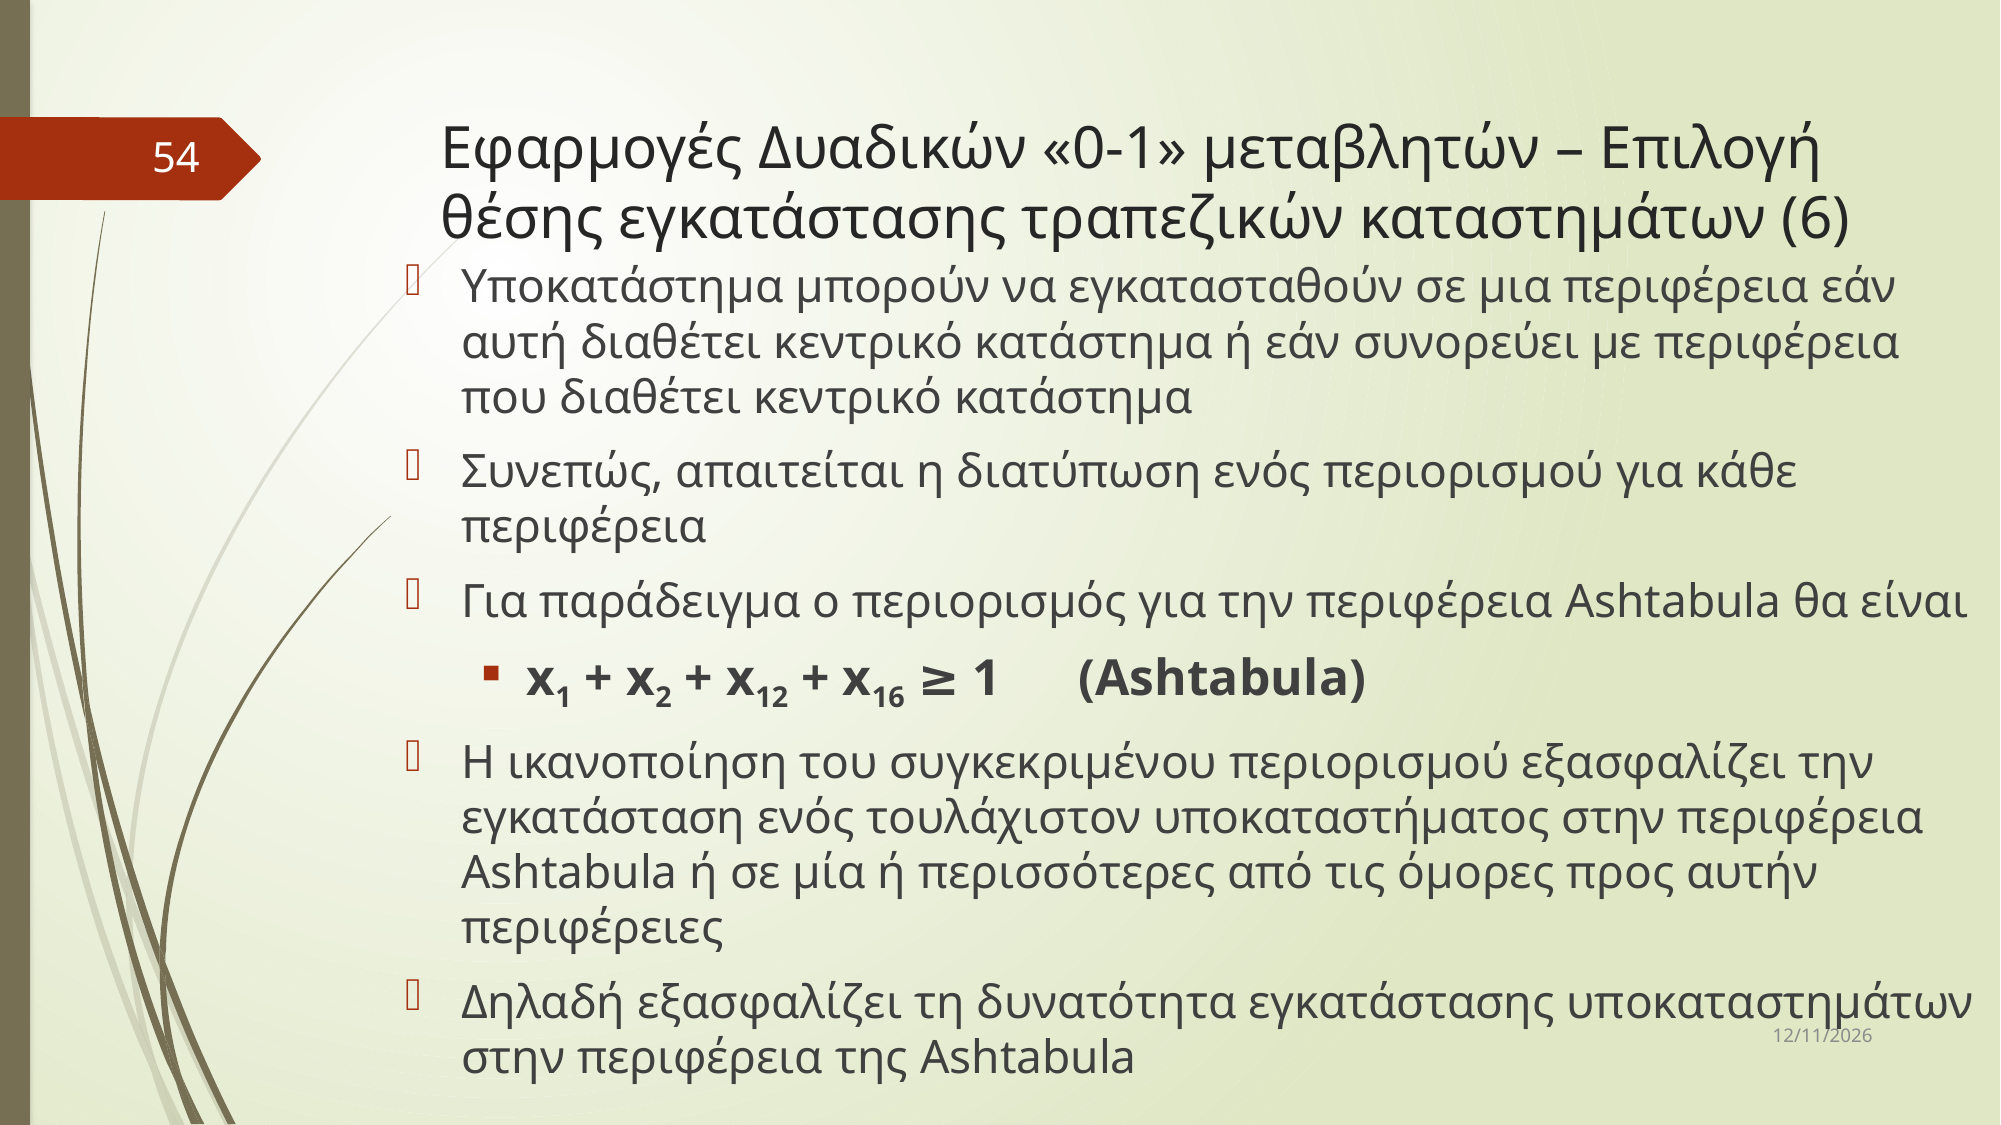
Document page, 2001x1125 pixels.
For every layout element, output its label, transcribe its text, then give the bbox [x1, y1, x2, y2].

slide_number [1699, 1005, 1888, 1067]
title Εφαρμογές Δυαδικών «0-1» μεταβλητών – Επιλογή θέσης εγκατάστασης τραπεζικών καταστημάτων (6) [425, 102, 1952, 249]
list Υποκατάστημα μπορούν να εγκατασταθούν σε μια περιφέρεια εάν αυτή διαθέτει κεντρικό κατάστημα ή εάν συνορεύει με περιφέρεια που διαθέτει κεντρικό κατάστημα Συνεπώς, απαιτείται η διατύπωση ενός περιορισμού για κάθε περιφέρεια Για παράδειγμα ο περιορισμός για την περιφέρεια Ashtabula θα είναι x1 + x2 + x12 + x16 ≥ 1 (Ashtabula) Η ικανοποίηση του συγκεκριμένου περιορισμού εξασφαλίζει την εγκατάσταση ενός τουλάχιστον υποκαταστήματος στην περιφέρεια Ashtabula ή σε μία ή περισσότερες από τις όμορες προς αυτήν περιφέρειες Δηλαδή εξασφαλίζει τη δυνατότητα εγκατάστασης υποκαταστημάτων στην περιφέρεια της Ashtabula [390, 249, 2000, 1092]
slide_number 54 [87, 129, 216, 190]
